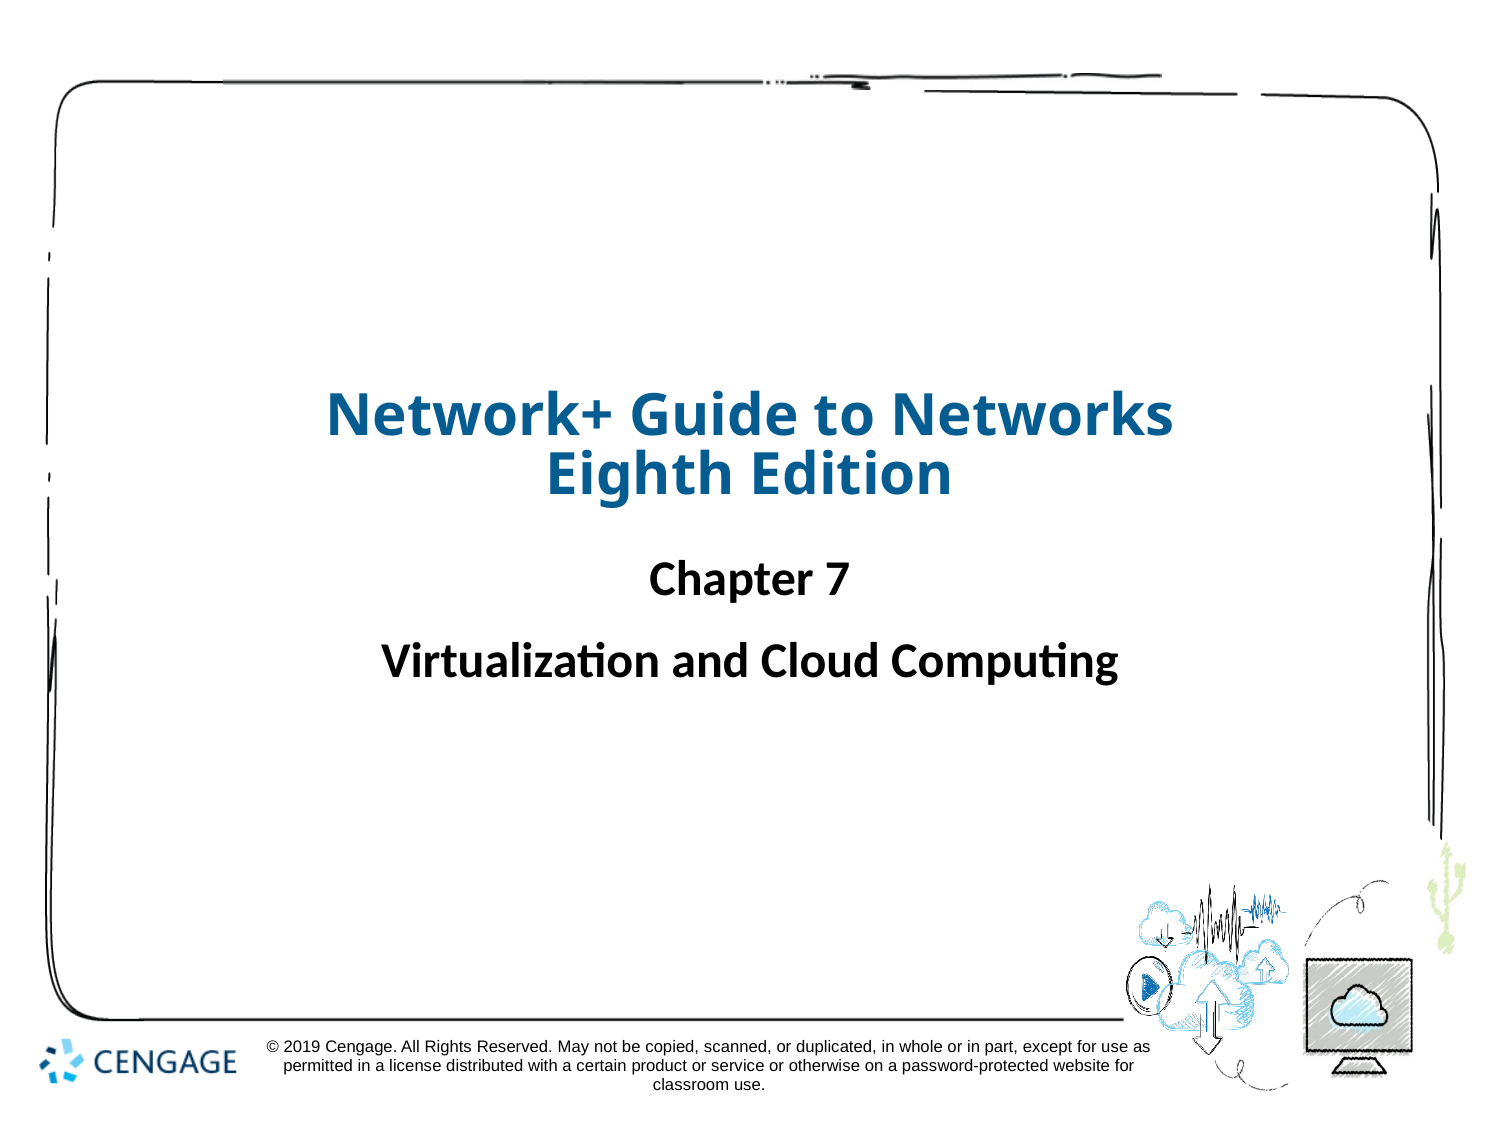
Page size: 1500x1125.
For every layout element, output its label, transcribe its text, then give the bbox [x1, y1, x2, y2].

picture [19, 41, 1475, 1118]
subtitle Chapter 7 Virtualization and Cloud Computing [114, 549, 1386, 691]
title Network+ Guide to Networks Eighth Edition [114, 387, 1386, 507]
picture [1302, 863, 1413, 1079]
list © 2019 Cengage. All Rights Reserved. May not be copied, scanned, or duplicated, in whole or in part, except for use as permitted in a license distributed with a certain product or service or otherwise on a password-protected website for classroom use. [243, 1037, 1175, 1096]
